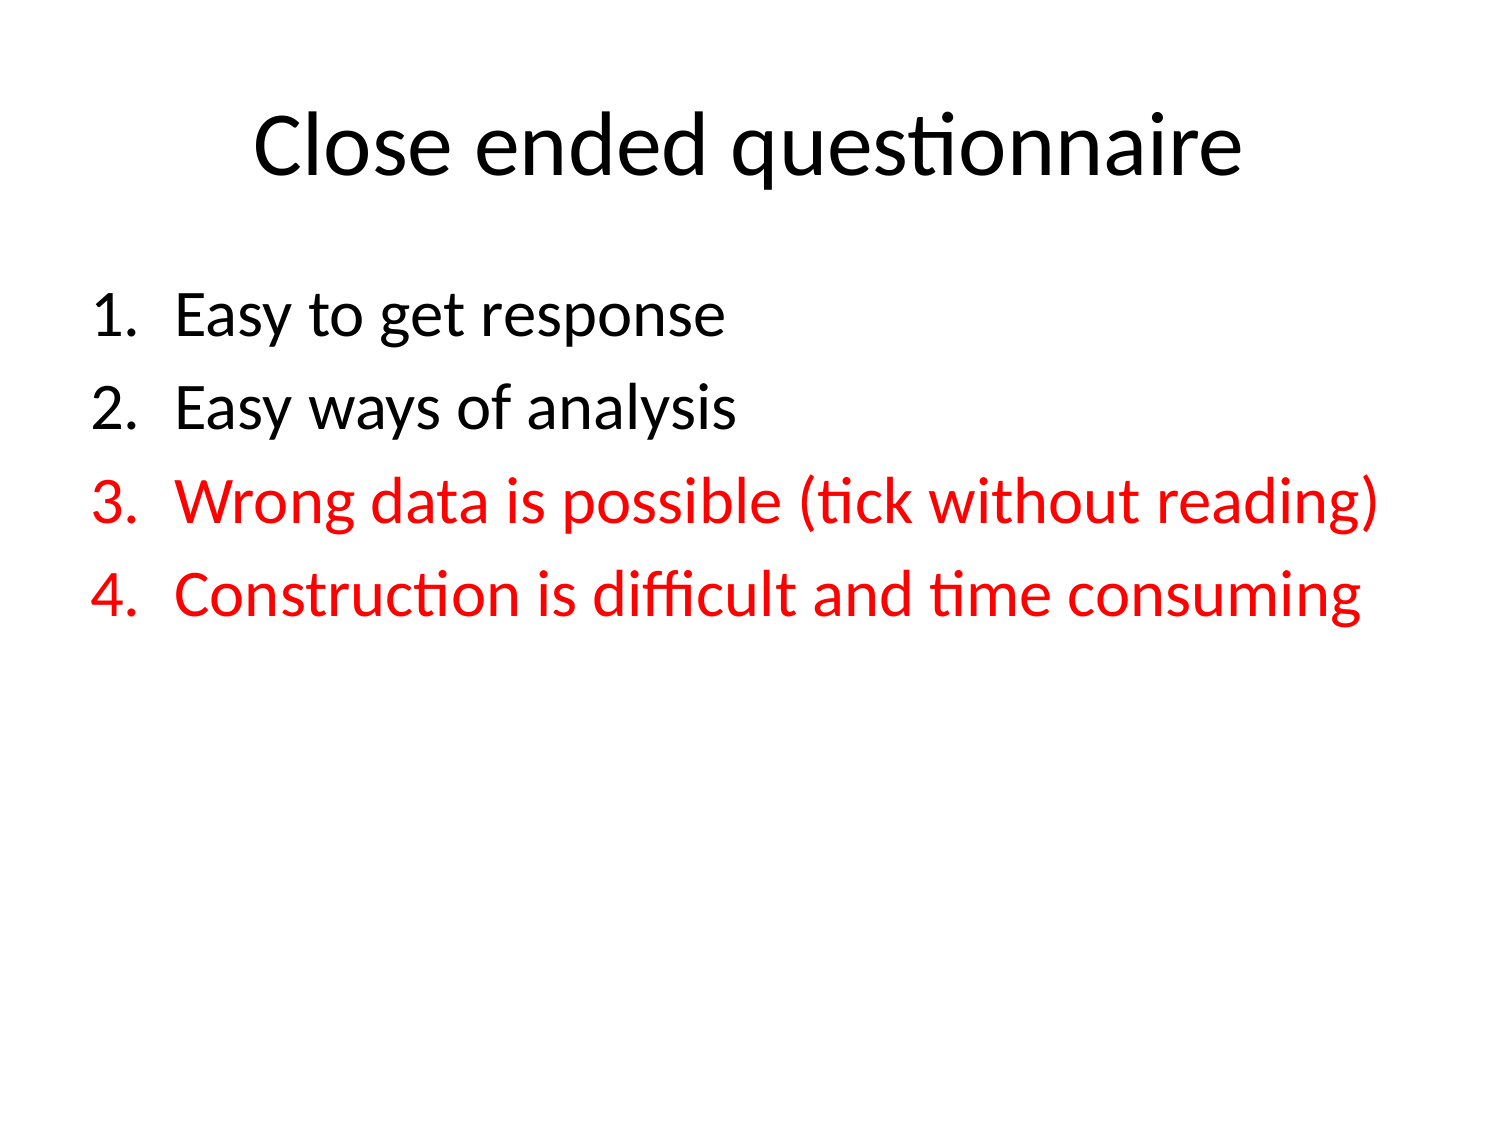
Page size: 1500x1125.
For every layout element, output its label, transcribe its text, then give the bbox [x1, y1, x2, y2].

title Close ended questionnaire [75, 45, 1425, 233]
list Easy to get response Easy ways of analysis Wrong data is possible (tick without reading) Construction is difficult and time consuming [75, 262, 1425, 1005]
